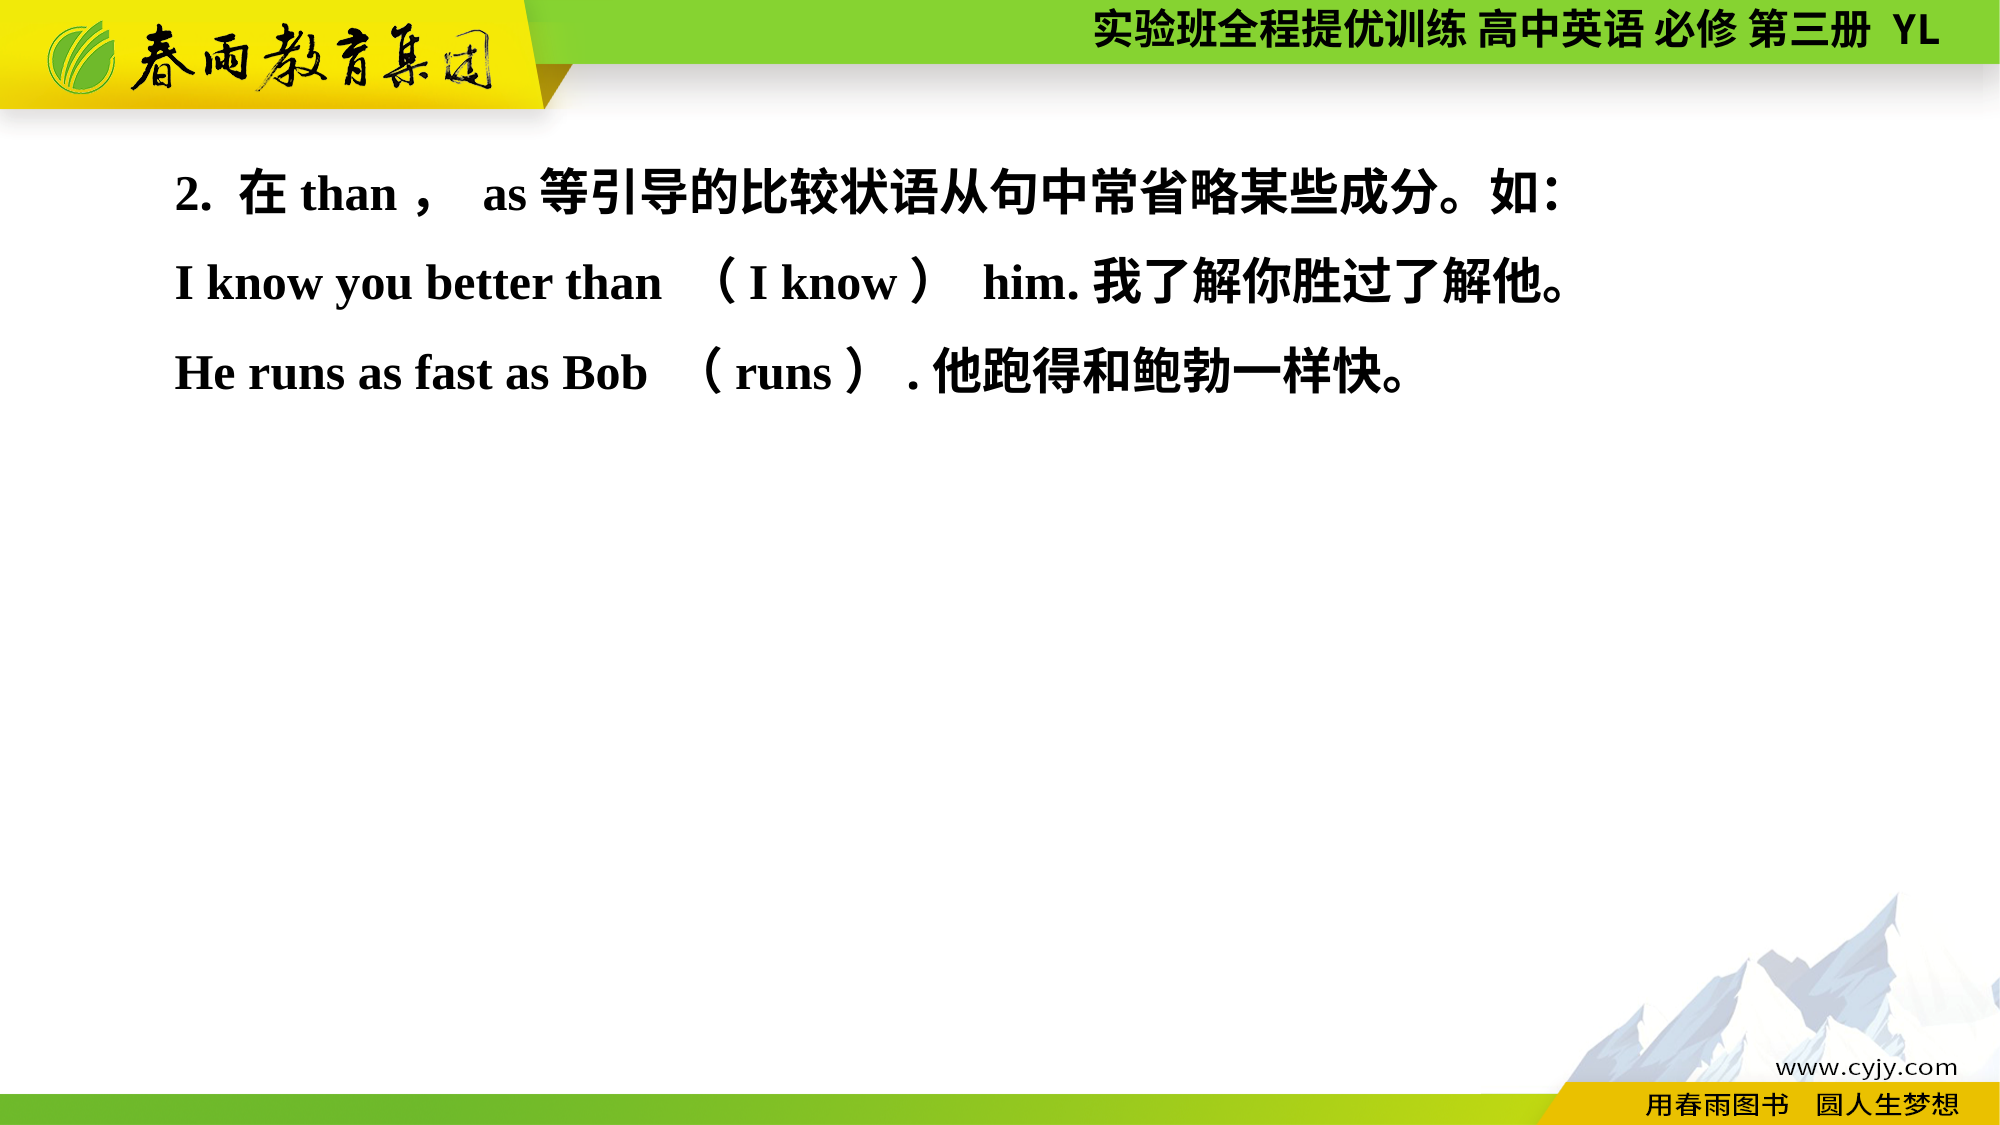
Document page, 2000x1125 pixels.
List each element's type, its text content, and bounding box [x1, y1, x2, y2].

list 2. 在than， as等引导的比较状语从句中常省略某些成分。如： I know you better than （I know） him.我了解你胜过了解他。 He runs as fast as Bob （runs）.他跑得和鲍勃一样快。 [59, 122, 1944, 399]
picture [0, 0, 2000, 1125]
